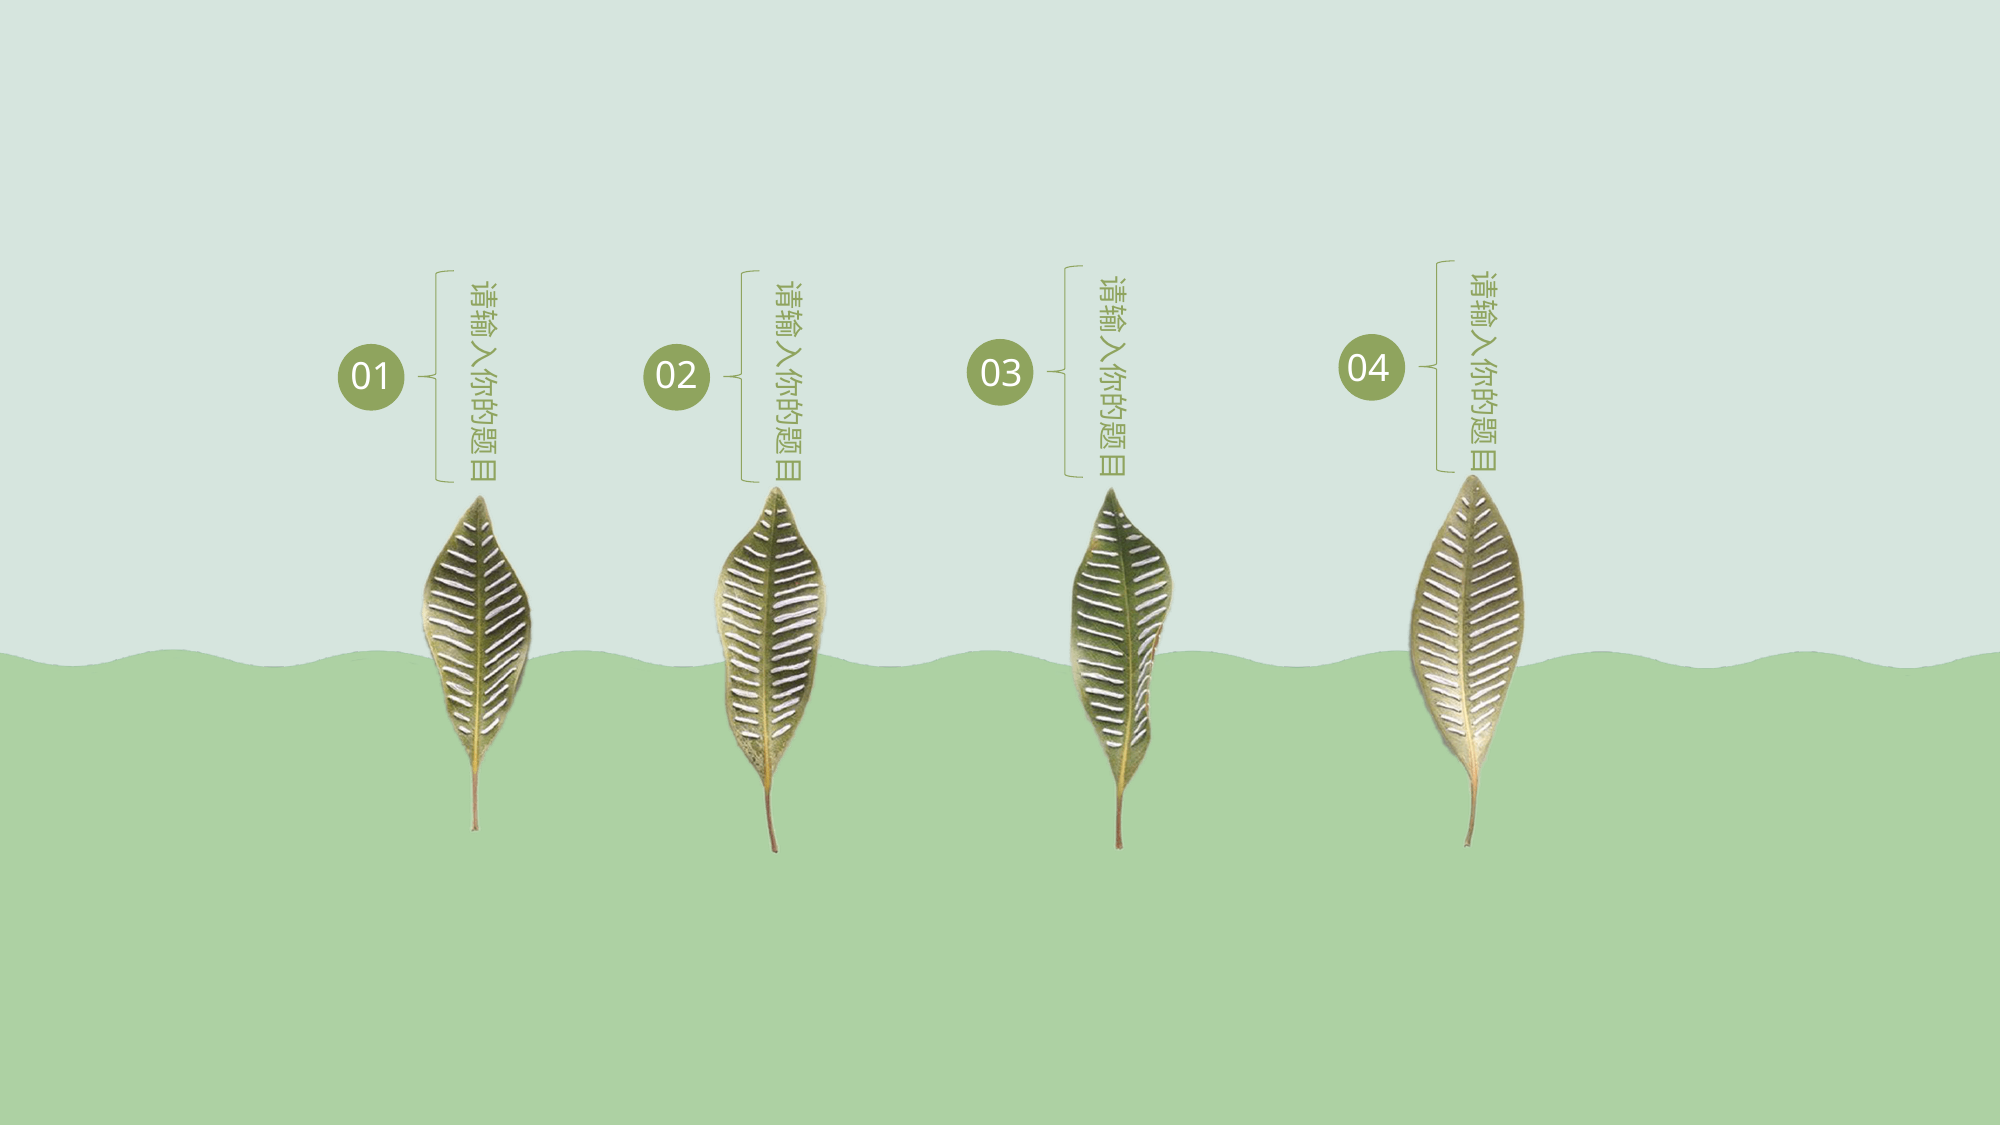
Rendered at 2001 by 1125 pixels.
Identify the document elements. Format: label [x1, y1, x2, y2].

text_box [964, 260, 1139, 483]
text_box [334, 265, 510, 488]
picture [0, 457, 2000, 1125]
text_box [639, 265, 816, 488]
text_box [1330, 255, 1511, 478]
